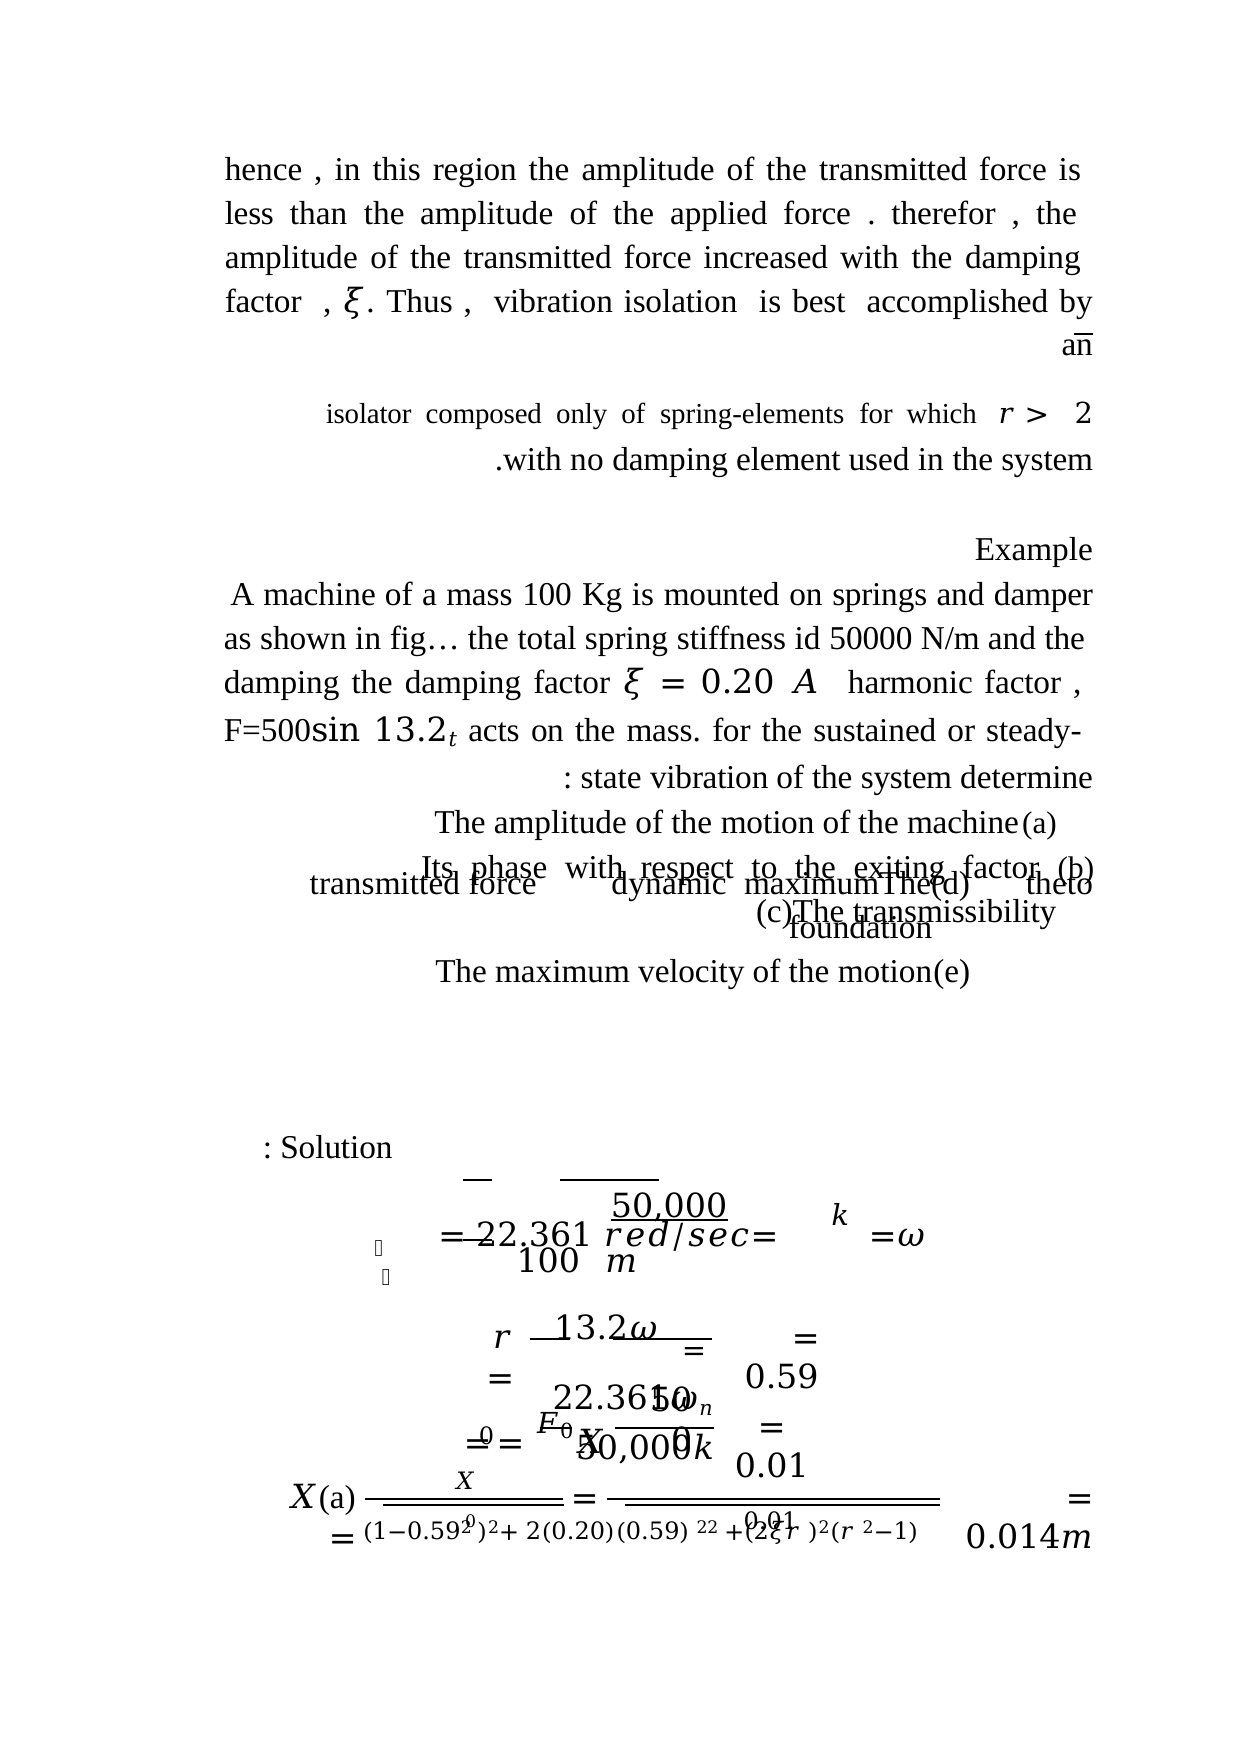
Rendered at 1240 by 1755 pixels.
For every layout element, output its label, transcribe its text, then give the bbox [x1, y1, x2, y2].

text_box (1−𝑟 2)2 +(2𝜉𝑟 )2 (1−0.592 )2+ 2(0.20)(0.59) 2 [358, 1501, 946, 1547]
text_box hence , in this region the amplitude of the transmitted force is less than the amplitude of the applied force . therefor , the amplitude of the transmitted force increased with the damping factor , 𝜉. Thus , vibration isolation is best accomplished by an isolator composed only of spring-elements for which 𝑟 > 2 with no damping element used in the system. Example A machine of a mass 100 Kg is mounted on springs and damper as shown in fig… the total spring stiffness id 50000 N/m and the damping the damping factor 𝜉 = 0.20 𝐴 harmonic factor , F=500sin 13.2𝑡 acts on the mass. for the sustained or steady- state vibration of the system determine : The amplitude of the motion of the machine Its phase with respect to the exiting factor (c)The transmissibility [212, 141, 1106, 930]
text_box 𝑋 = 𝐹0 = [454, 1401, 612, 1464]
text_box = 0.59 [719, 1312, 821, 1395]
text_box 𝑋0 [443, 1463, 483, 1499]
text_box to the [995, 858, 1095, 901]
text_box 500 [634, 1376, 695, 1424]
text_box 𝑚 100 [461, 1257, 640, 1279]
text_box = 0.01 0.01 [721, 1401, 823, 1499]
text_box (a)𝑋 = [259, 1473, 358, 1556]
text_box = [570, 1473, 600, 1501]
text_box 𝑛 [374, 1257, 393, 1291]
text_box The maximum dynamic force transmitted foundation The maximum velocity of the motion [259, 854, 972, 989]
text_box = 0.014𝑚 [947, 1473, 1096, 1556]
text_box Solution : [259, 1123, 395, 1166]
text_box 50,000 𝜔 = 𝑘 = = 22.361 𝑟𝑒𝑑/𝑠𝑒𝑐 [347, 1188, 933, 1257]
text_box 𝑘 50,000 [543, 1424, 717, 1467]
text_box 𝜔 = 13.2 𝜔𝑛 22.361 [521, 1279, 722, 1420]
text_box 𝑟 = [460, 1312, 516, 1395]
